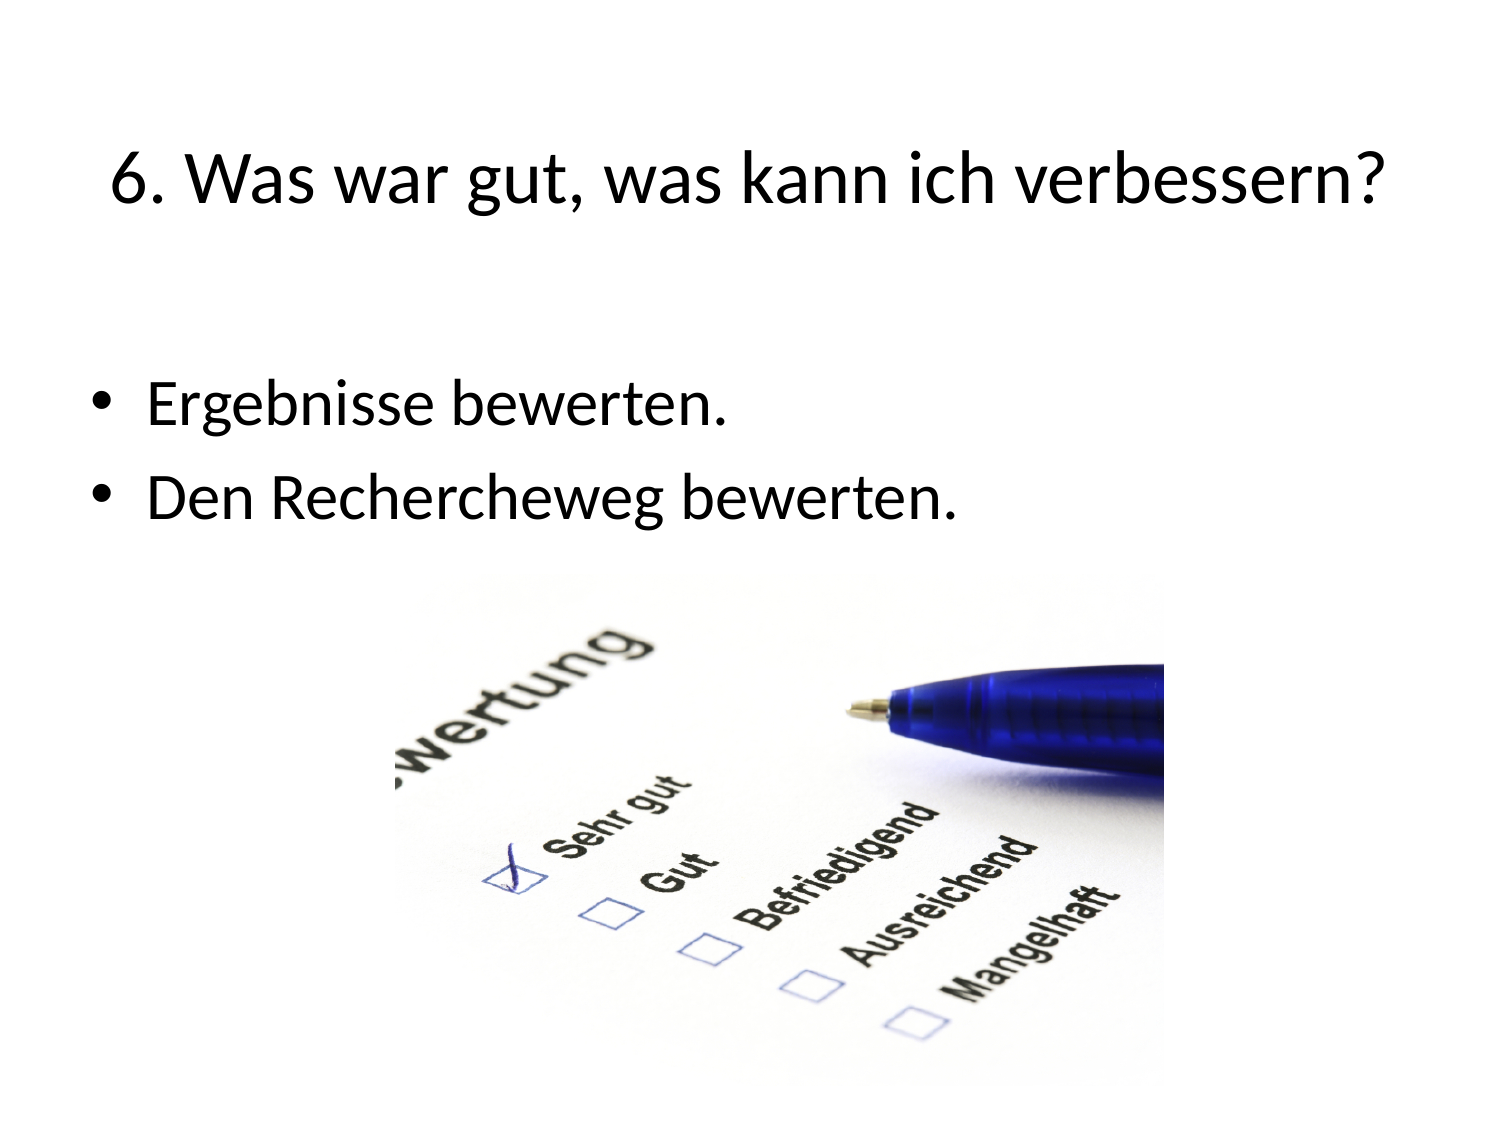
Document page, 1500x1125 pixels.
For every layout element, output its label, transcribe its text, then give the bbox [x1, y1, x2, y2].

list Ergebnisse bewerten. Den Rechercheweg bewerten. [75, 351, 1425, 1094]
picture [395, 573, 1164, 1086]
title 6. Was war gut, was kann ich verbessern? [75, 79, 1425, 268]
